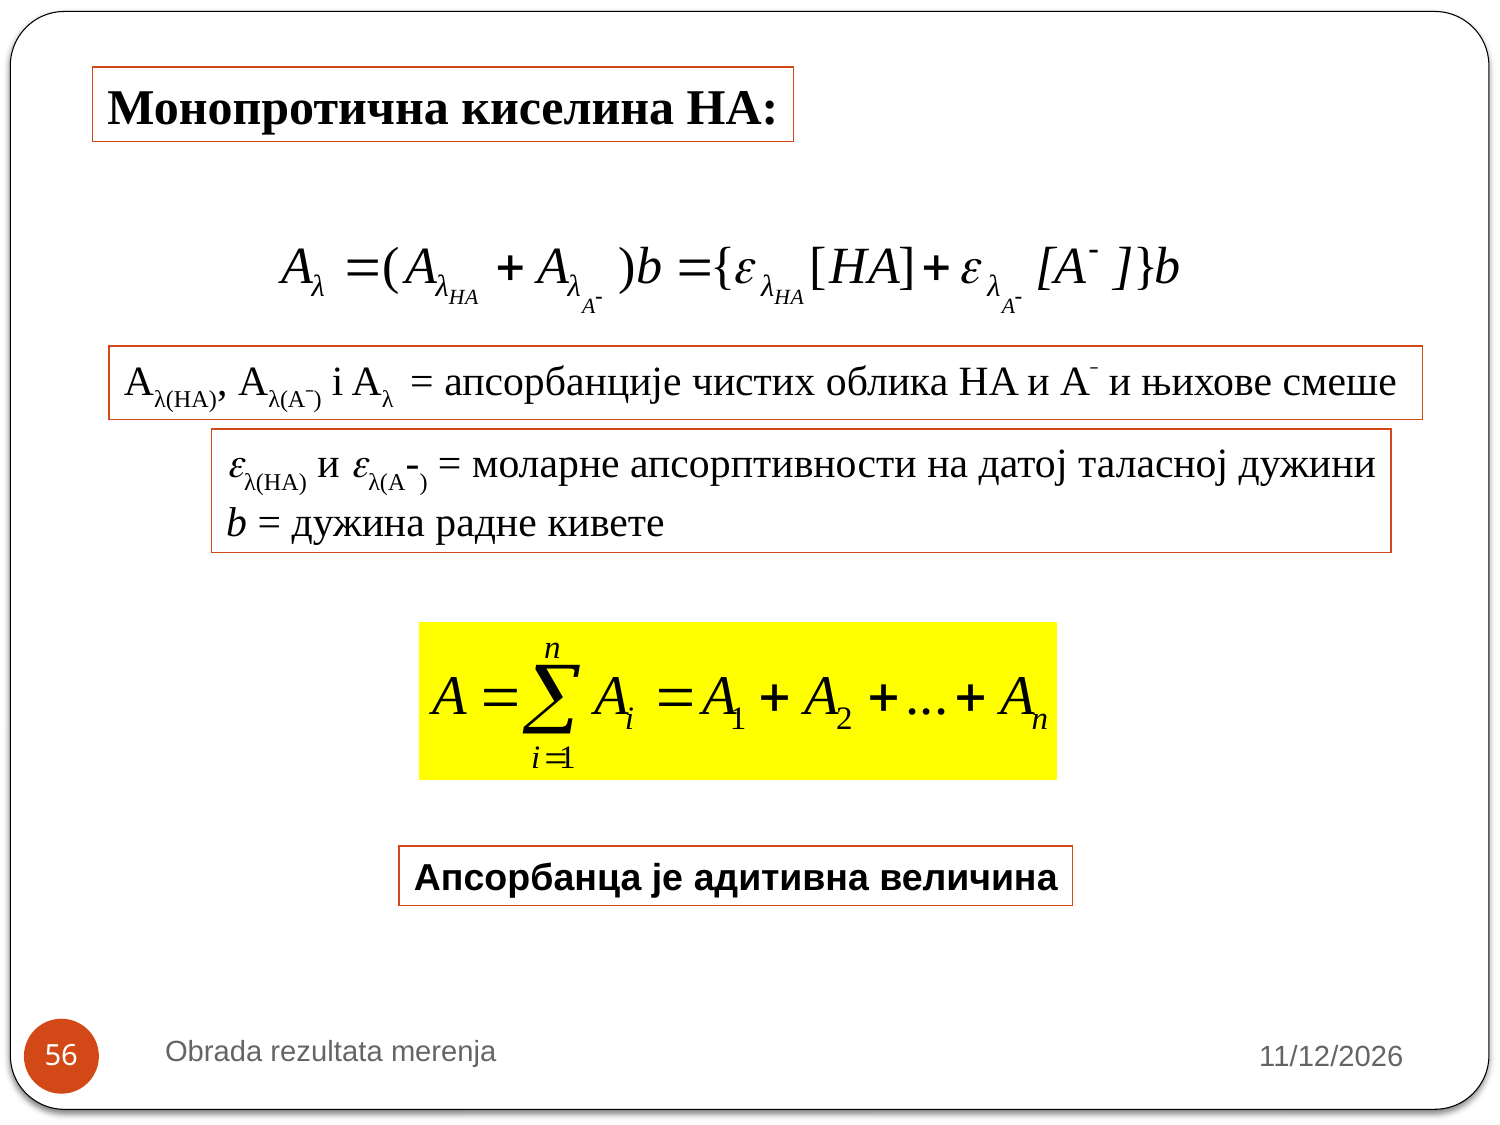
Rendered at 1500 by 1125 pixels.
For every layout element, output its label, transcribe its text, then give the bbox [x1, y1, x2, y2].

footer Obrada rezultata merenja [150, 1012, 800, 1088]
text_box λ(HA) и λ(A-) = моларне апсорптивности на датој таласној дужини b = дужина радне кивете [211, 428, 1391, 553]
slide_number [1012, 1015, 1419, 1094]
text_box Апсорбанца је адитивна величина [399, 846, 1073, 906]
text_box Aλ(HA), Aλ(Aˉ) i Aλ = апсорбанције чистих облика HA и Aˉ и њихове смеше [109, 346, 1423, 420]
text_box Монопротична киселина HA: [92, 66, 794, 142]
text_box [269, 226, 1189, 324]
slide_number 56 [23, 1018, 99, 1094]
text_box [419, 621, 1057, 781]
